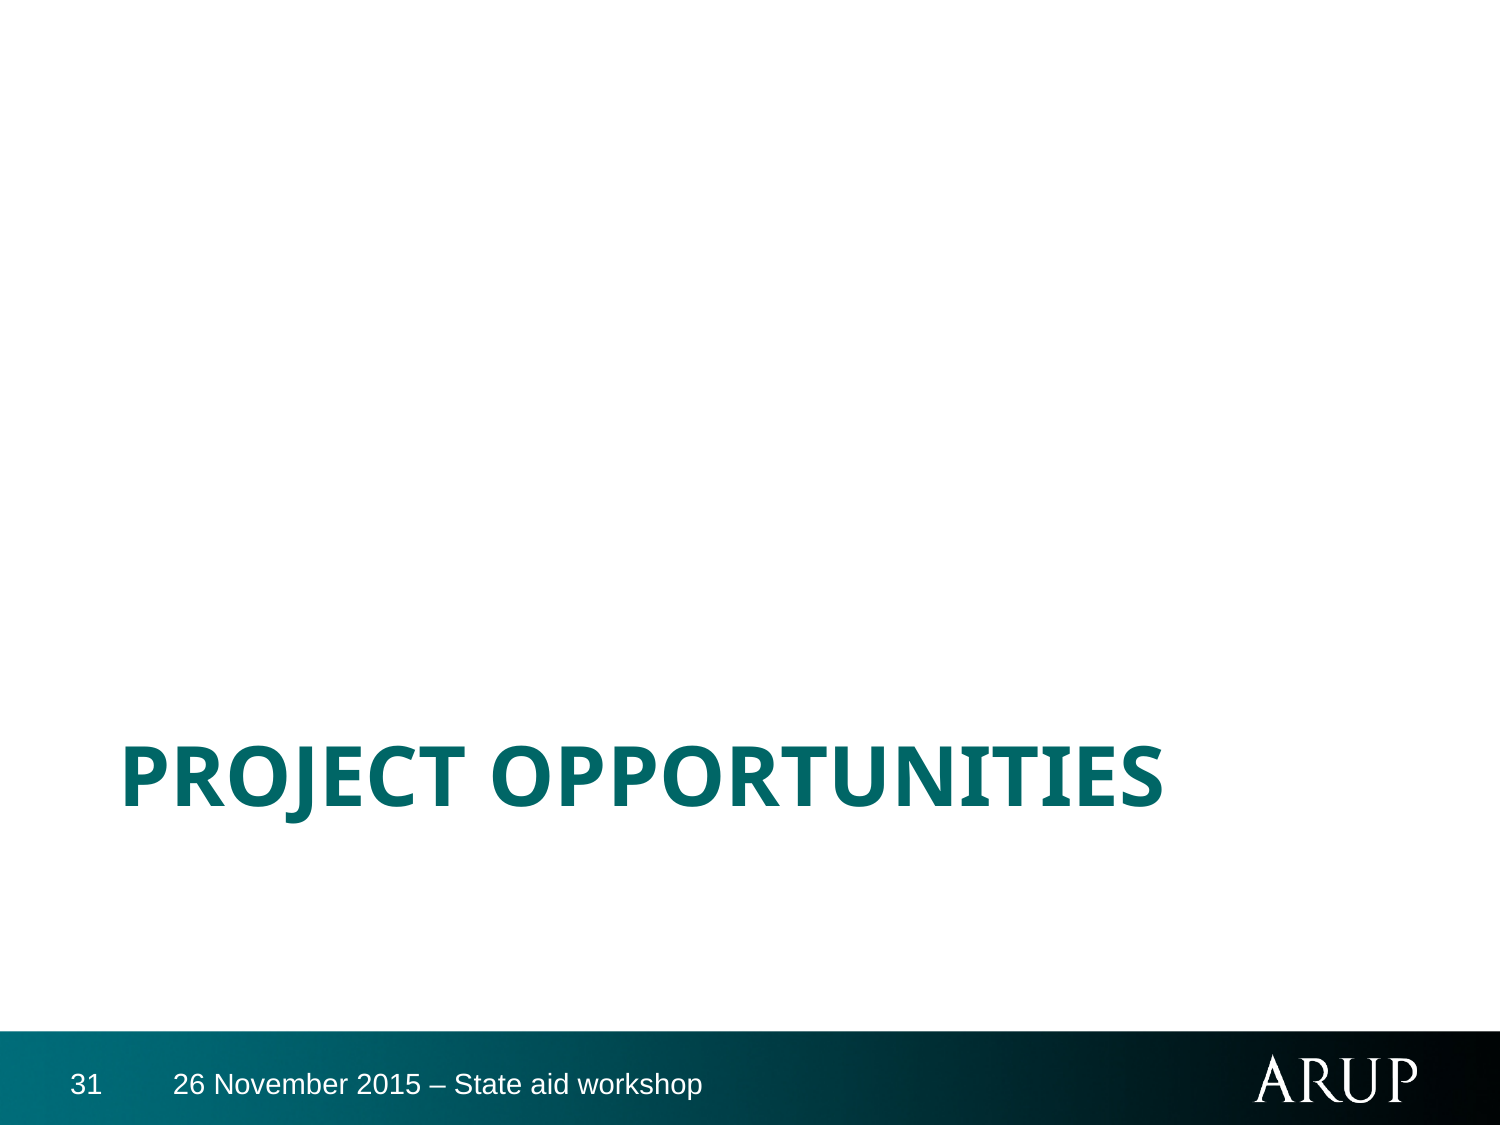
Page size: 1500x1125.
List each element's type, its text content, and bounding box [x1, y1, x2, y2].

slide_number 31 [55, 1057, 158, 1118]
footer 26 November 2015 – State aid workshop [158, 1057, 1199, 1118]
title Project opportunities [118, 722, 1394, 824]
picture [0, 1030, 1500, 1125]
